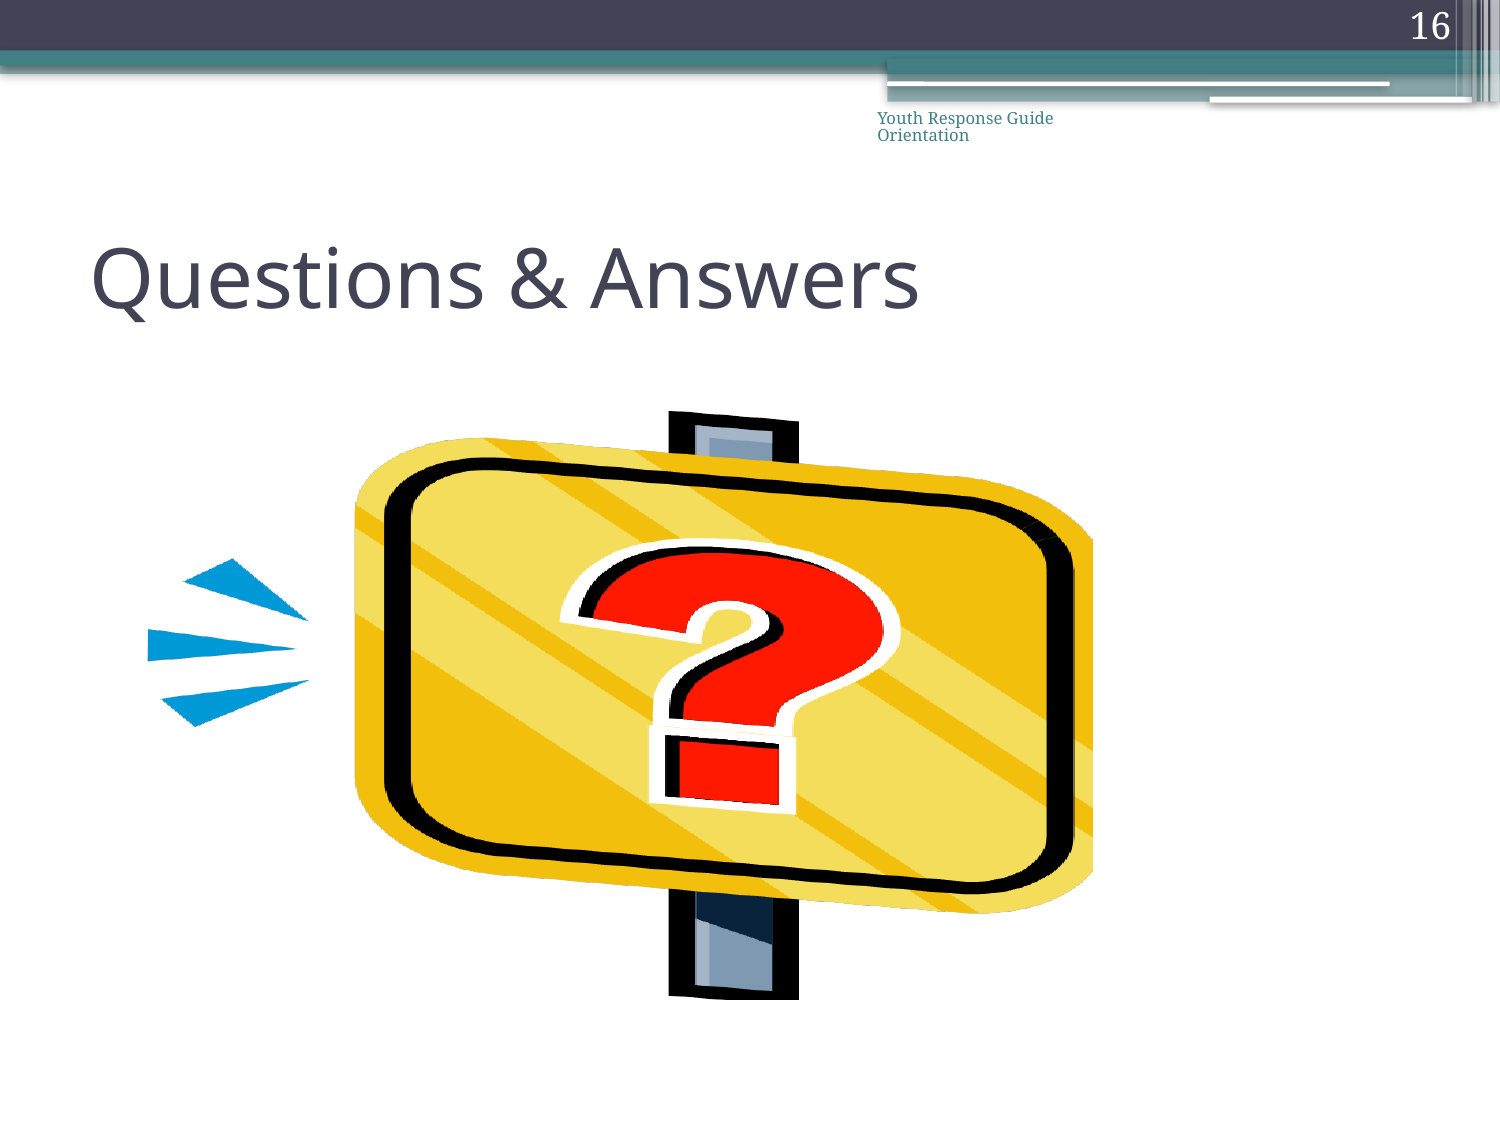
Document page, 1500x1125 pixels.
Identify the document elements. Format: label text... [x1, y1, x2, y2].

picture [147, 408, 1093, 1000]
title Questions & Answers [75, 187, 1425, 363]
footer Youth Response Guide Orientation [862, 100, 1080, 176]
slide_number 16 [1341, 0, 1466, 61]
